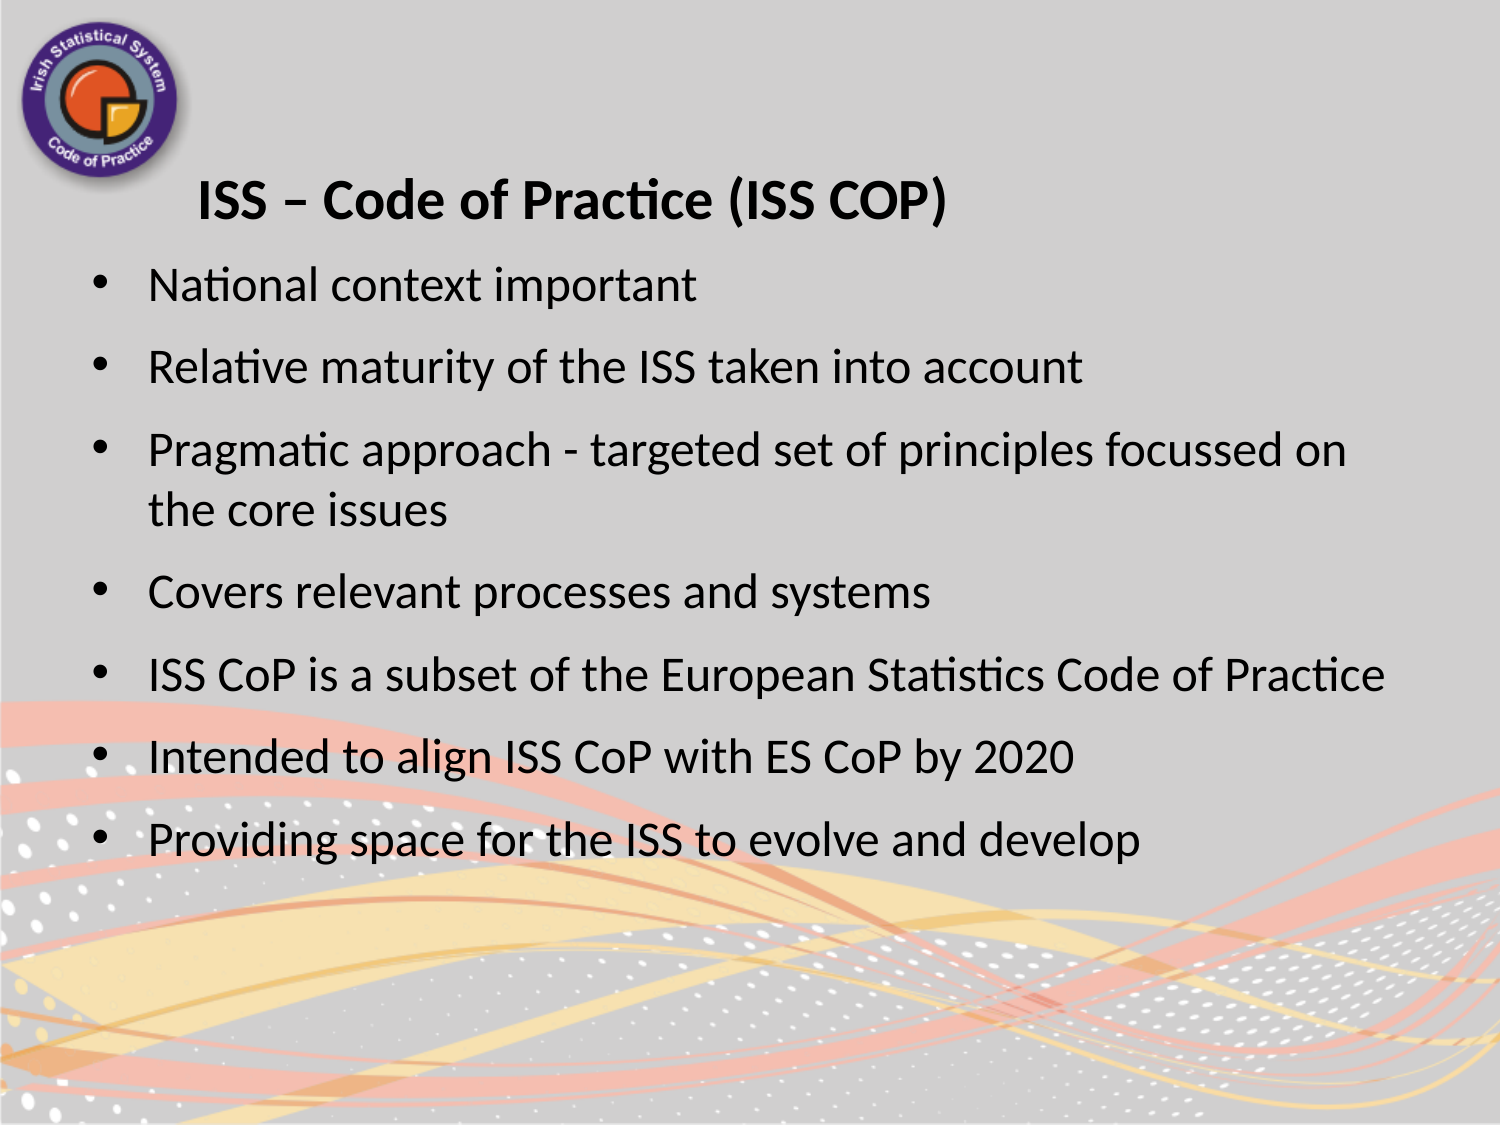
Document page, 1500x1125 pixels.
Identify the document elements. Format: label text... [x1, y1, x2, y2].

picture [0, 0, 1500, 1125]
title ISS – Code of Practice (ISS COP) [183, 113, 1425, 243]
list National context important Relative maturity of the ISS taken into account Pragmatic approach - targeted set of principles focussed on the core issues Covers relevant processes and systems ISS CoP is a subset of the European Statistics Code of Practice Intended to align ISS CoP with ES CoP by 2020 Providing space for the ISS to evolve and develop [76, 243, 1427, 899]
